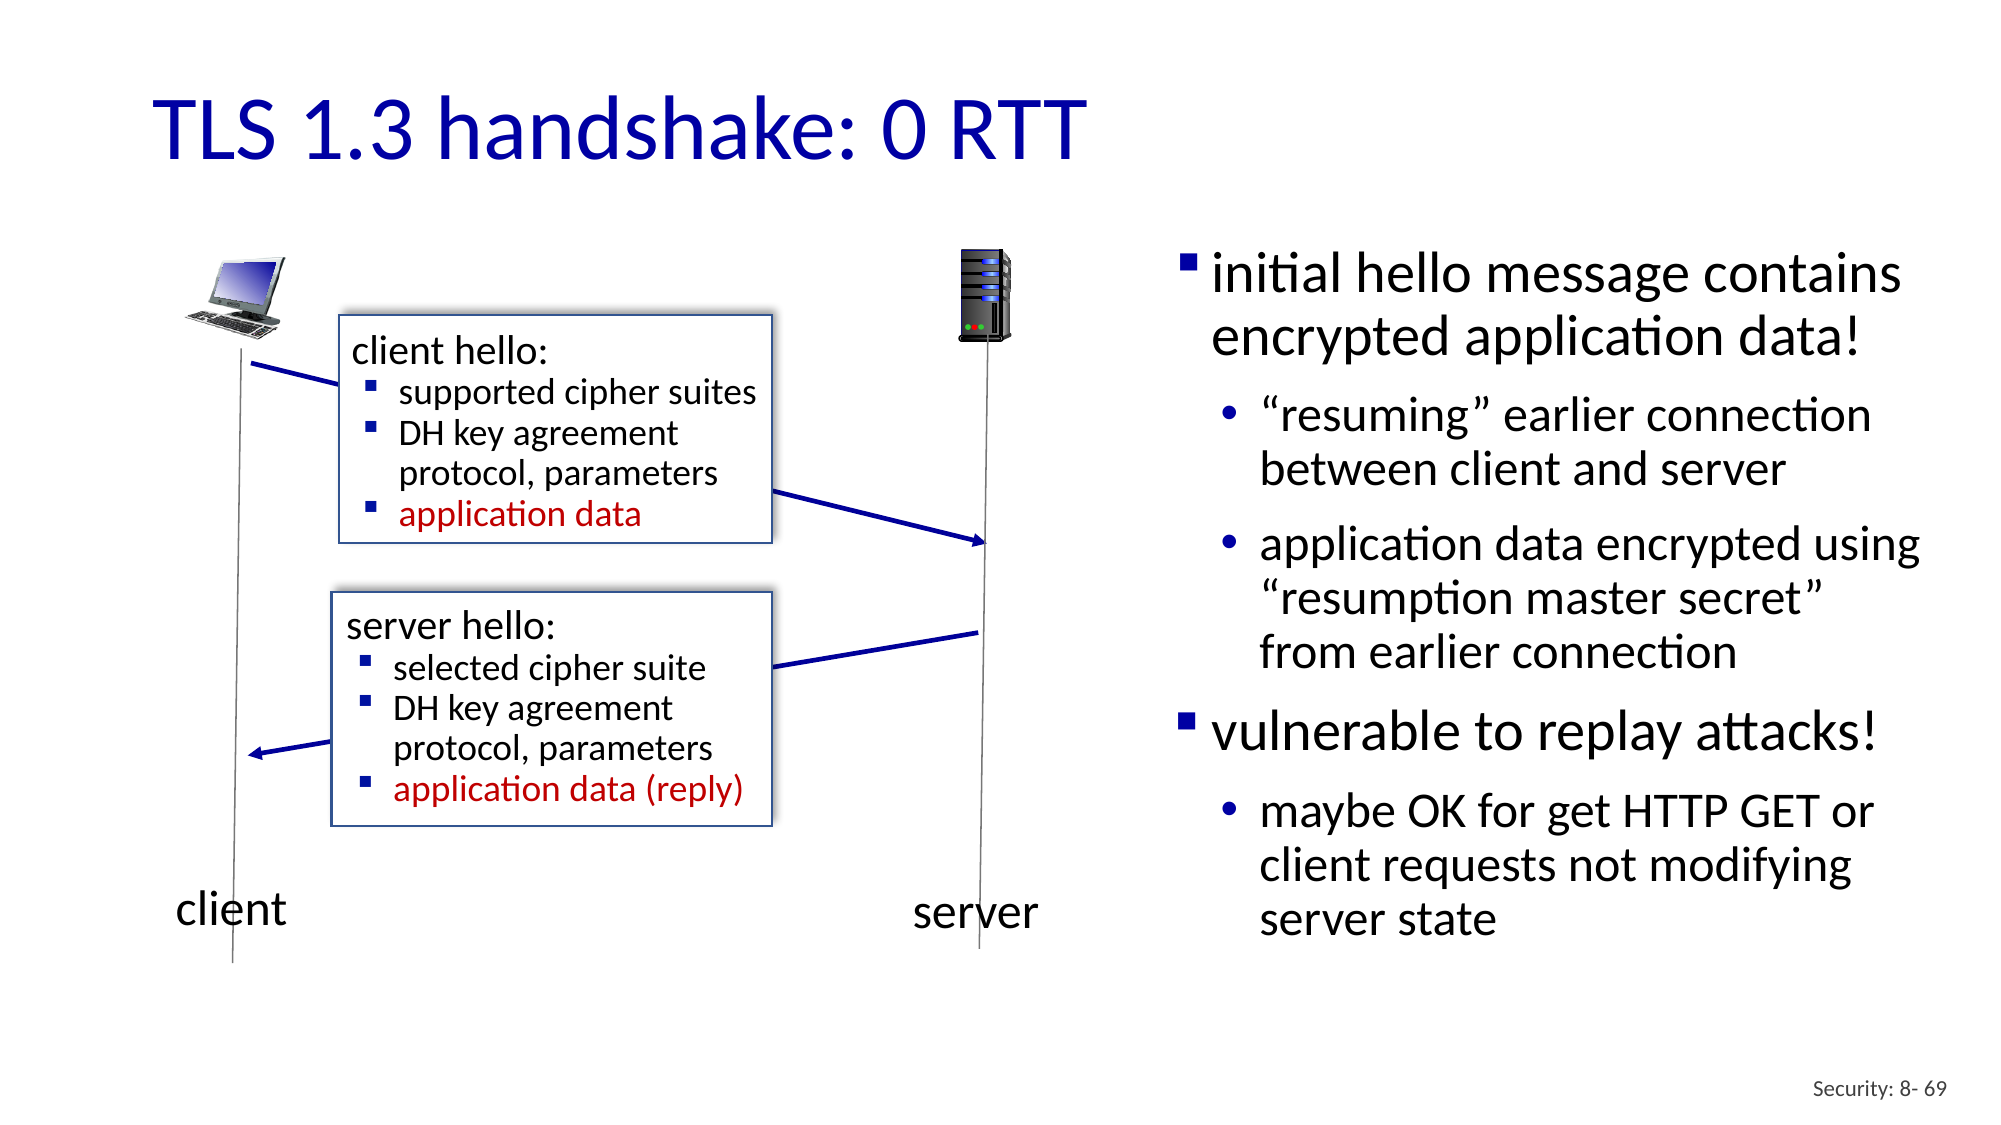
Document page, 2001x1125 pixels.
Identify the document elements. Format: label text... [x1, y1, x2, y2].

text_box server [897, 880, 1064, 946]
list initial hello message contains encrypted application data! “resuming” earlier connection between client and server application data encrypted using “resumption master secret” from earlier connection vulnerable to replay attacks! maybe OK for get HTTP GET or client requests not modifying server state [1139, 234, 1948, 1035]
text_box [959, 249, 1012, 342]
text_box [247, 741, 329, 760]
title TLS 1.3 handshake: 0 RTT [137, 56, 1863, 204]
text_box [160, 253, 288, 347]
text_box [782, 493, 987, 547]
text_box client hello: supported cipher suites DH key agreement protocol, parameters application data [336, 315, 776, 542]
slide_number Security: 8- 69 [1512, 1056, 1963, 1117]
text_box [331, 590, 772, 826]
text_box client [160, 877, 316, 943]
